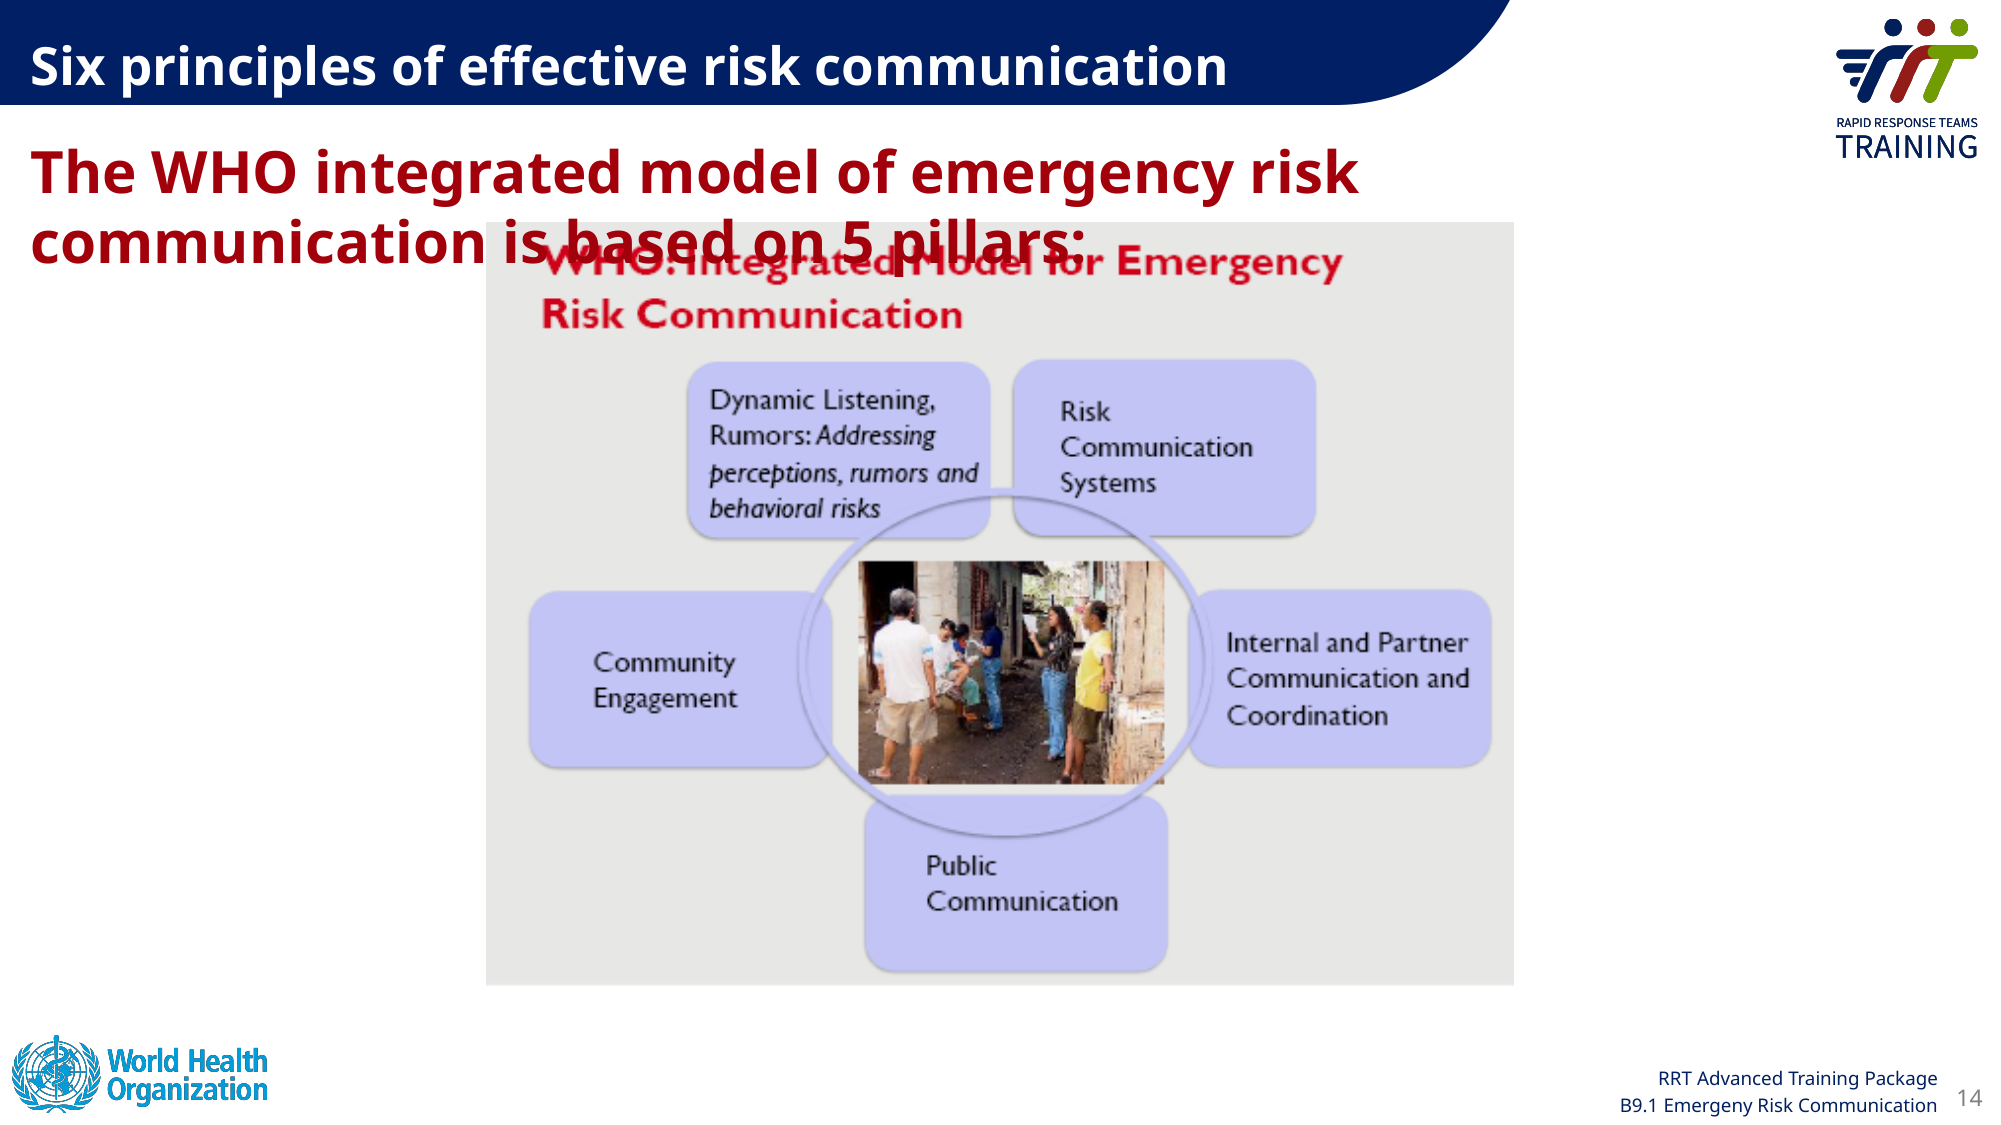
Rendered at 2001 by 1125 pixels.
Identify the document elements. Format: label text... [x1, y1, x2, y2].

picture [12, 1035, 54, 1068]
picture [34, 1054, 43, 1078]
picture [24, 1054, 36, 1087]
picture [71, 1053, 90, 1091]
picture [30, 1083, 37, 1091]
picture [22, 1062, 26, 1077]
picture [486, 222, 1514, 998]
picture [12, 1083, 48, 1113]
picture [0, 0, 1533, 105]
text_box The WHO integrated model of emergency risk communication is based on 5 pillars: [22, 127, 1778, 282]
picture [46, 1056, 54, 1062]
picture [1835, 19, 1978, 167]
picture [36, 1088, 78, 1105]
picture [40, 1062, 47, 1070]
picture [50, 1108, 62, 1113]
text_box Six principles of effective risk communication [22, 15, 1490, 122]
picture [59, 1035, 267, 1113]
